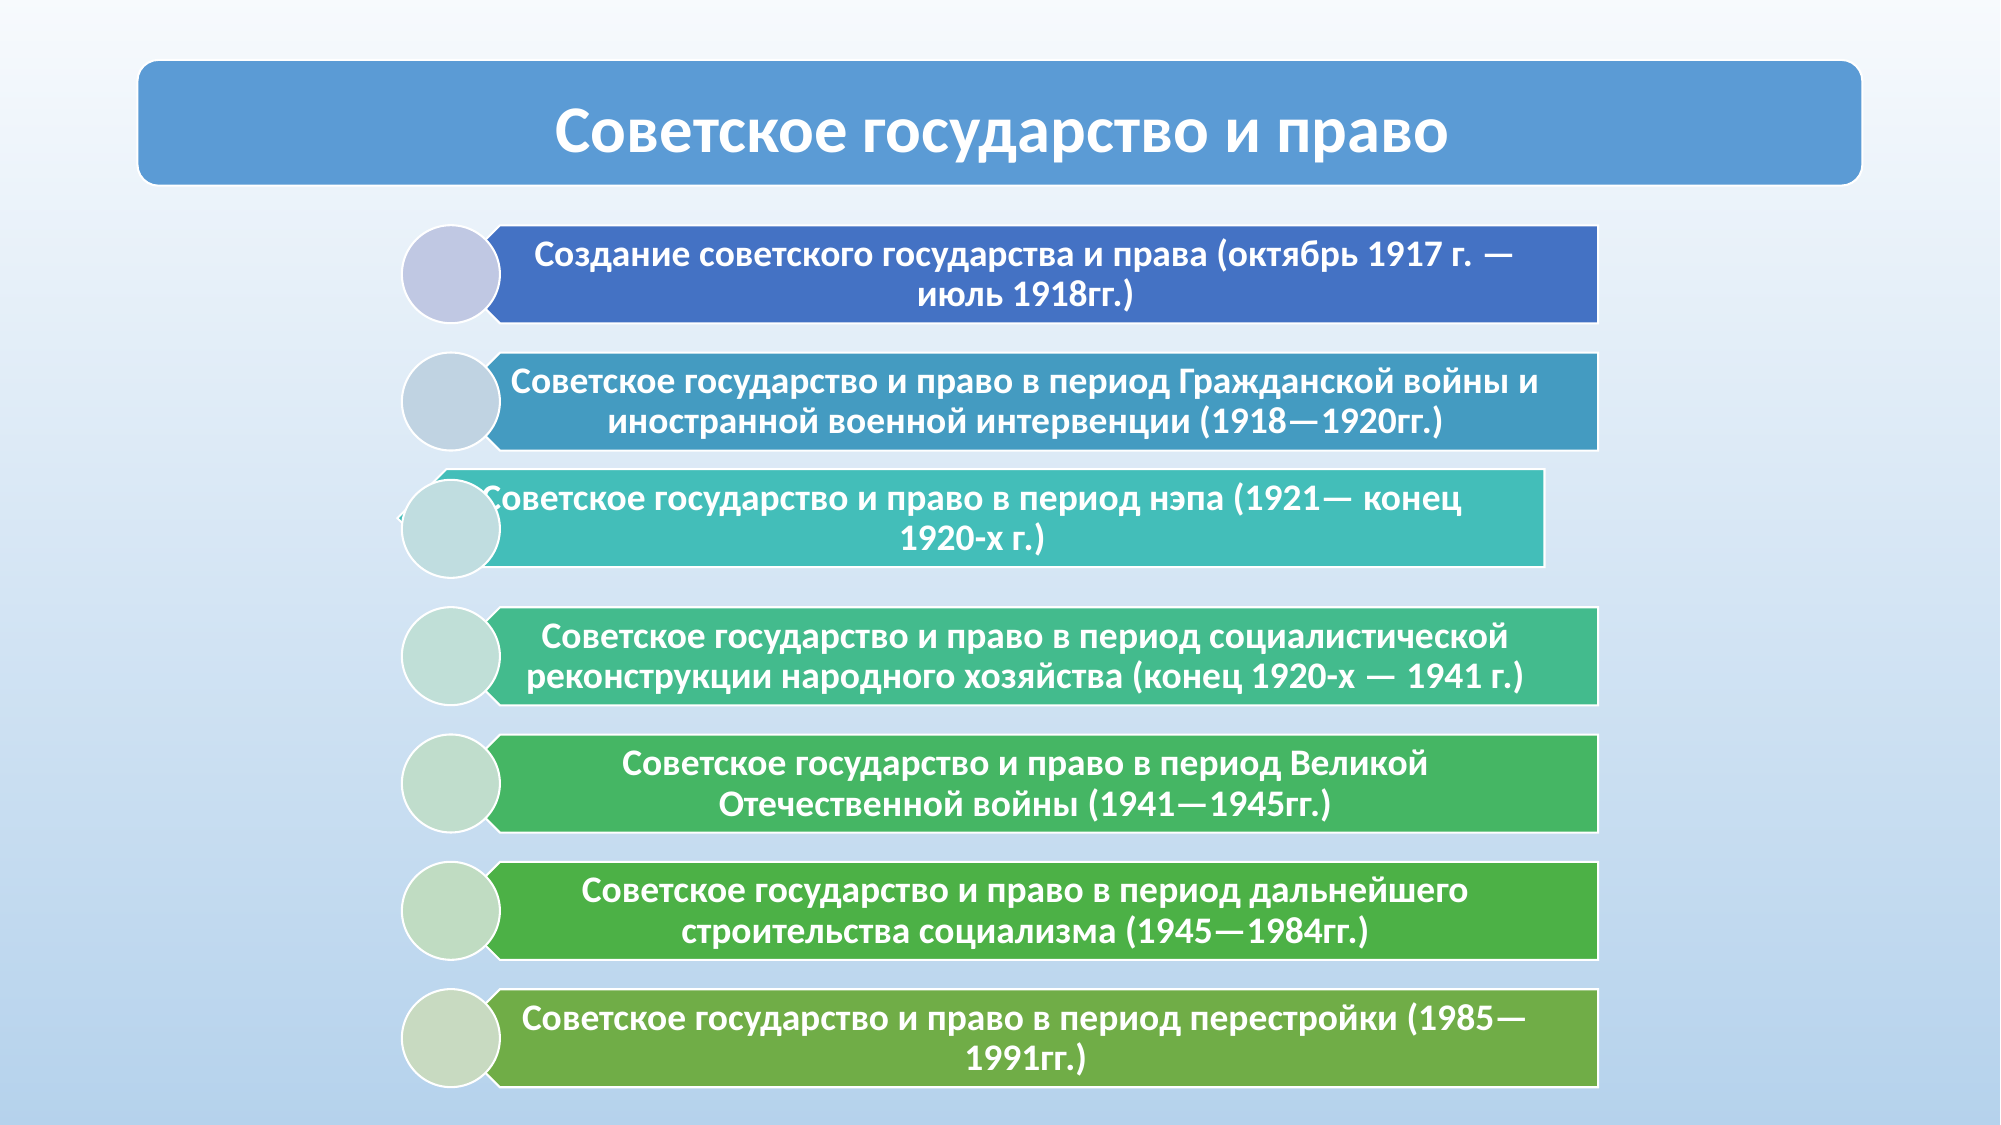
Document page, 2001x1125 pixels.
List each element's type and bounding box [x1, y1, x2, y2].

list [137, 224, 1863, 1088]
text_box [137, 59, 1863, 186]
